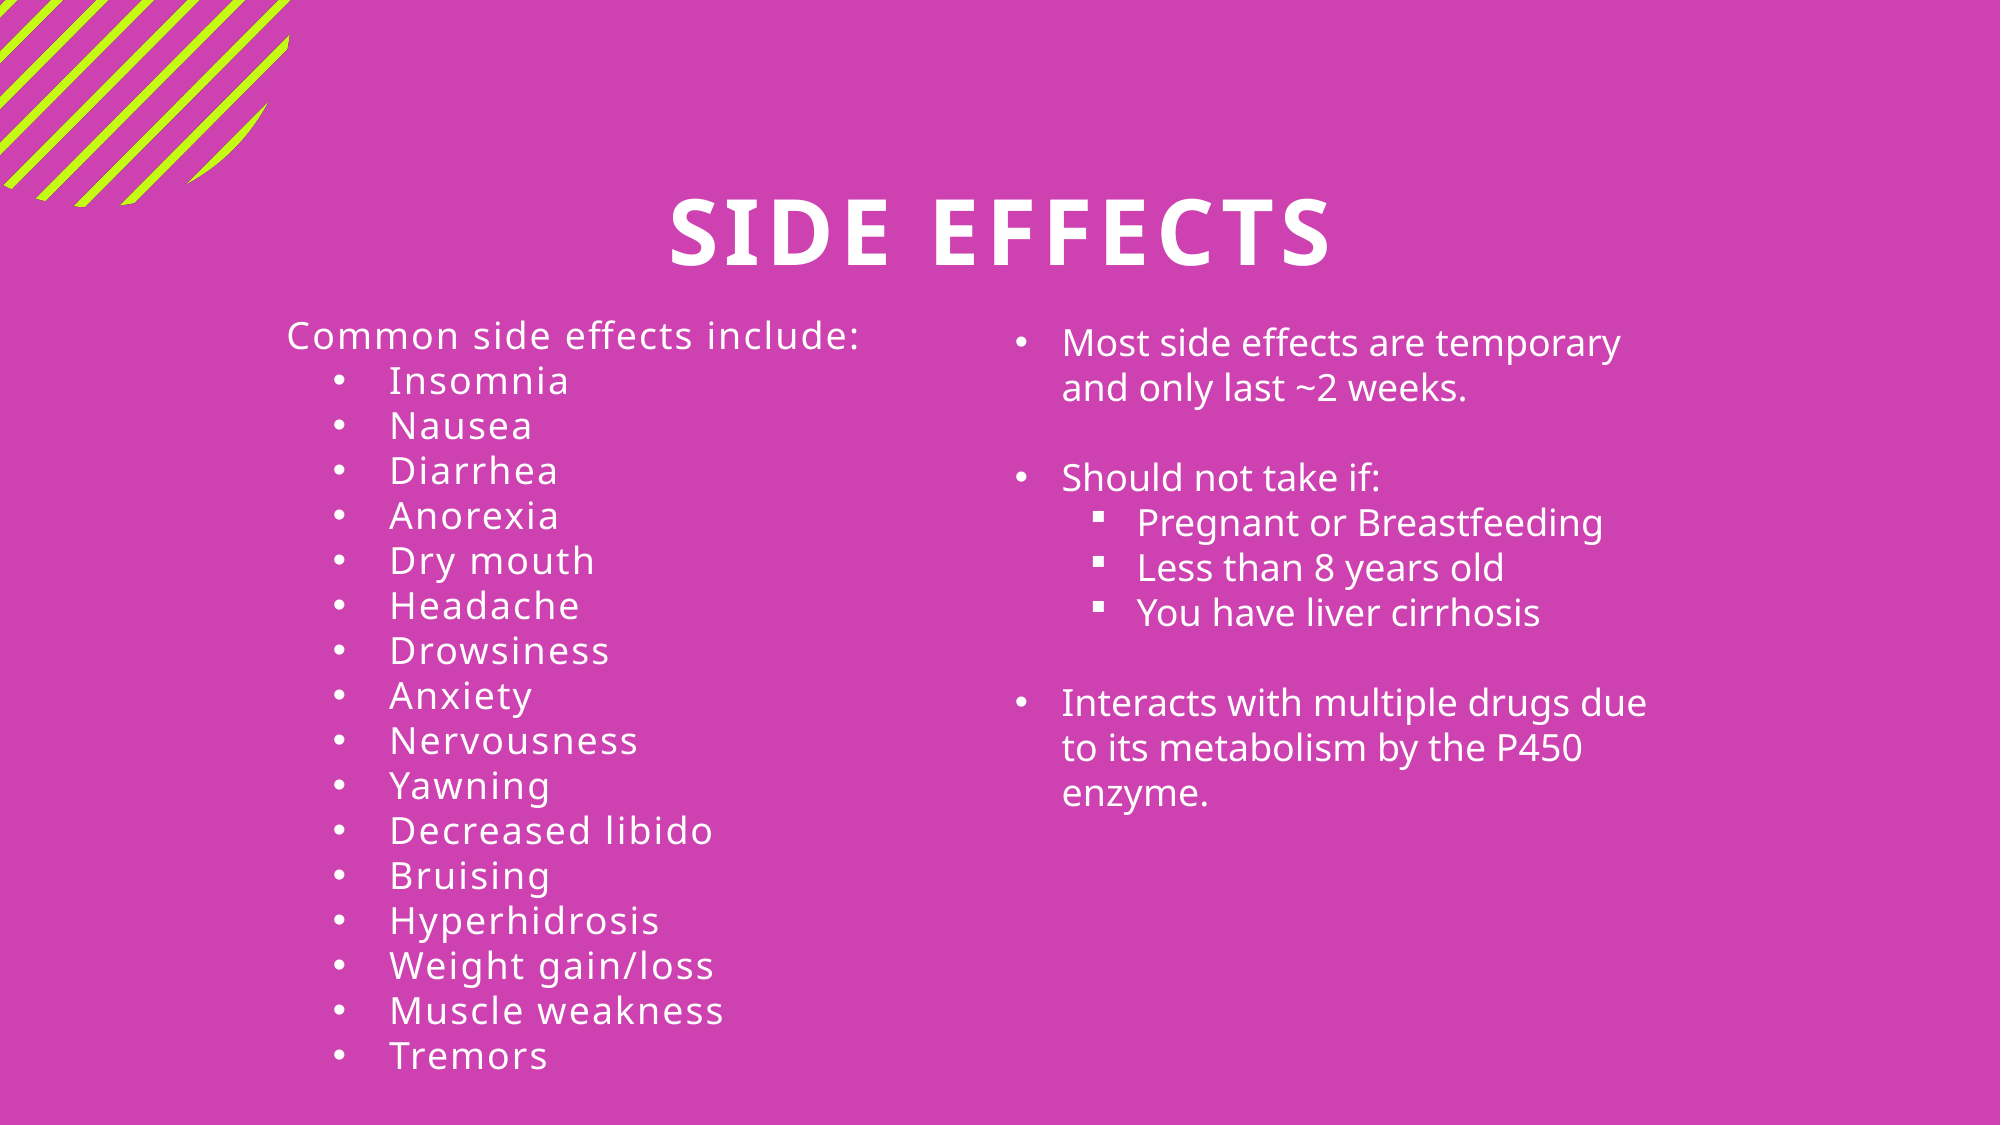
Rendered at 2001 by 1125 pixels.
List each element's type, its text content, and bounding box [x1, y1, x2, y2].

text_box Most side effects are temporary and only last ~2 weeks. Should not take if: Pregnant or Breastfeeding Less than 8 years old You have liver cirrhosis Interacts with multiple drugs due to its metabolism by the P450 enzyme. [999, 311, 1679, 1002]
list Common side effects include: Insomnia Nausea Diarrhea Anorexia Dry mouth Headache Drowsiness Anxiety Nervousness Yawning Decreased libido Bruising Hyperhidrosis Weight gain/loss Muscle weakness Tremors [286, 311, 916, 1085]
title Side effects [601, 183, 1399, 297]
picture [0, 0, 308, 224]
